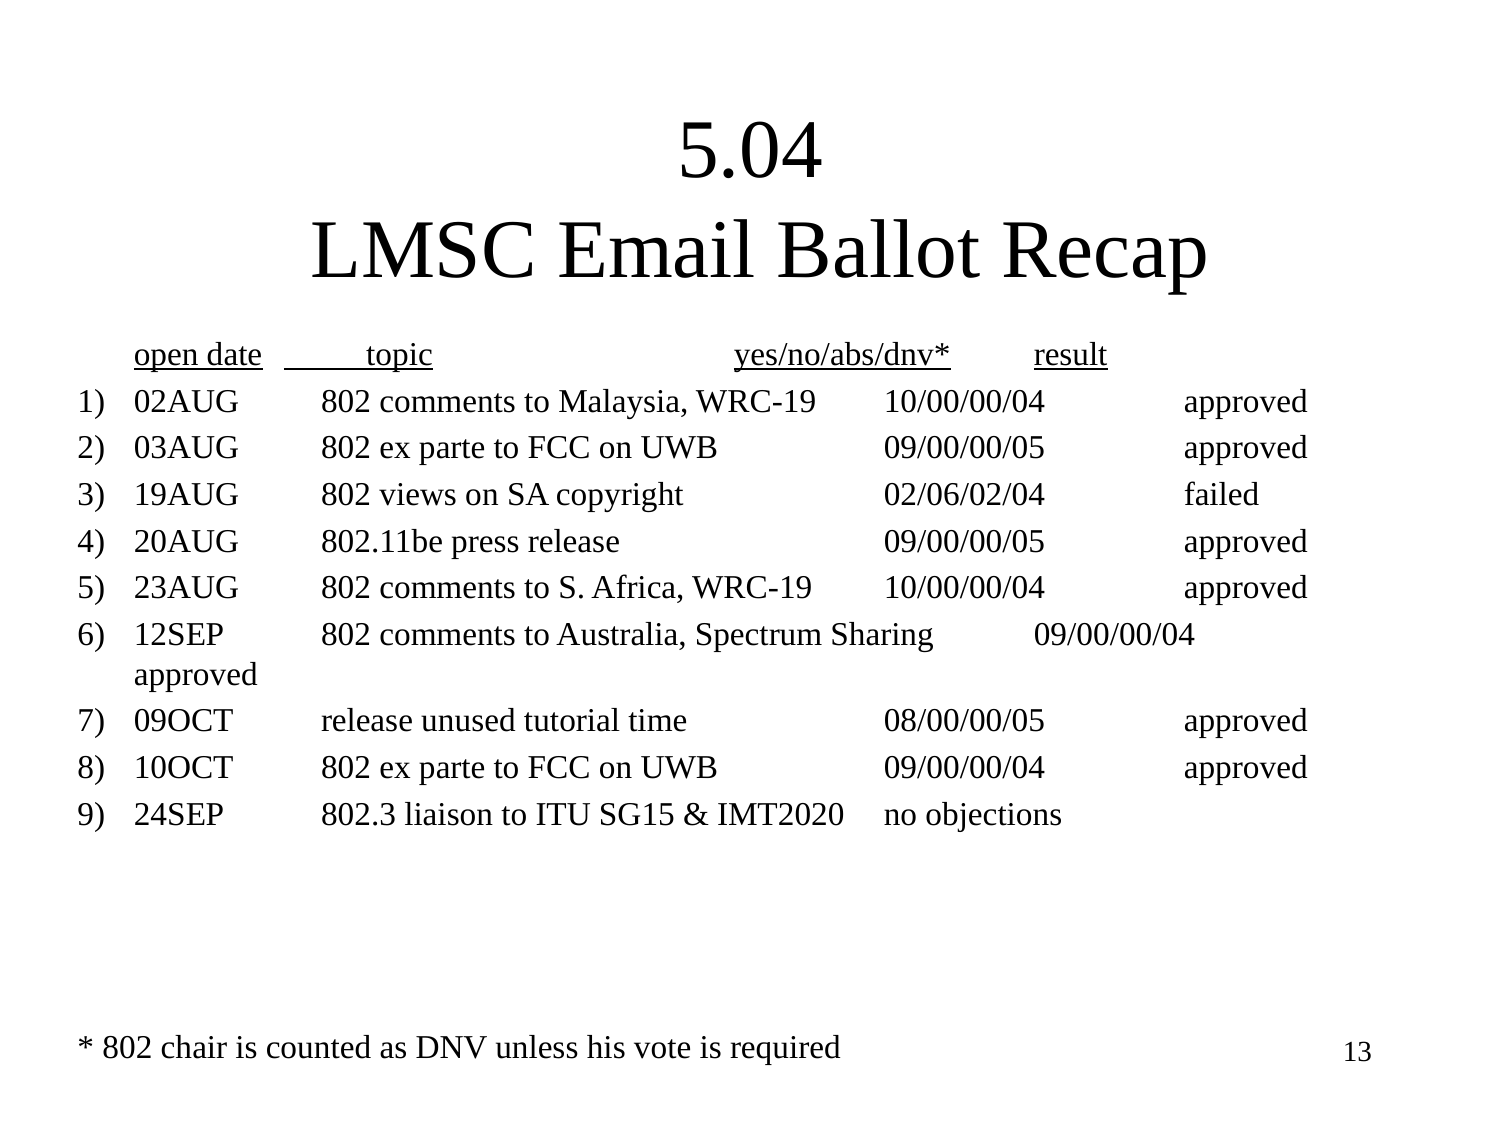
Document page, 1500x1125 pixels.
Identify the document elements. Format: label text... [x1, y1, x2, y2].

title 5.04 LMSC Email Ballot Recap [112, 99, 1388, 288]
slide_number 13 [1074, 1024, 1388, 1101]
list open date topic yes/no/abs/dnv* result 02AUG 802 comments to Malaysia, WRC-19 10/00/00/04 approved 03AUG 802 ex parte to FCC on UWB 09/00/00/05 approved 19AUG 802 views on SA copyright 02/06/02/04 failed 20AUG 802.11be press release 09/00/00/05 approved 23AUG 802 comments to S. Africa, WRC-19 10/00/00/04 approved 12SEP 802 comments to Australia, Spectrum Sharing 09/00/00/04 approved 09OCT release unused tutorial time 08/00/00/05 approved 10OCT 802 ex parte to FCC on UWB 09/00/00/04 approved 24SEP 802.3 liaison to ITU SG15 & IMT2020 no objections * 802 chair is counted as DNV unless his vote is required [62, 324, 1438, 1001]
